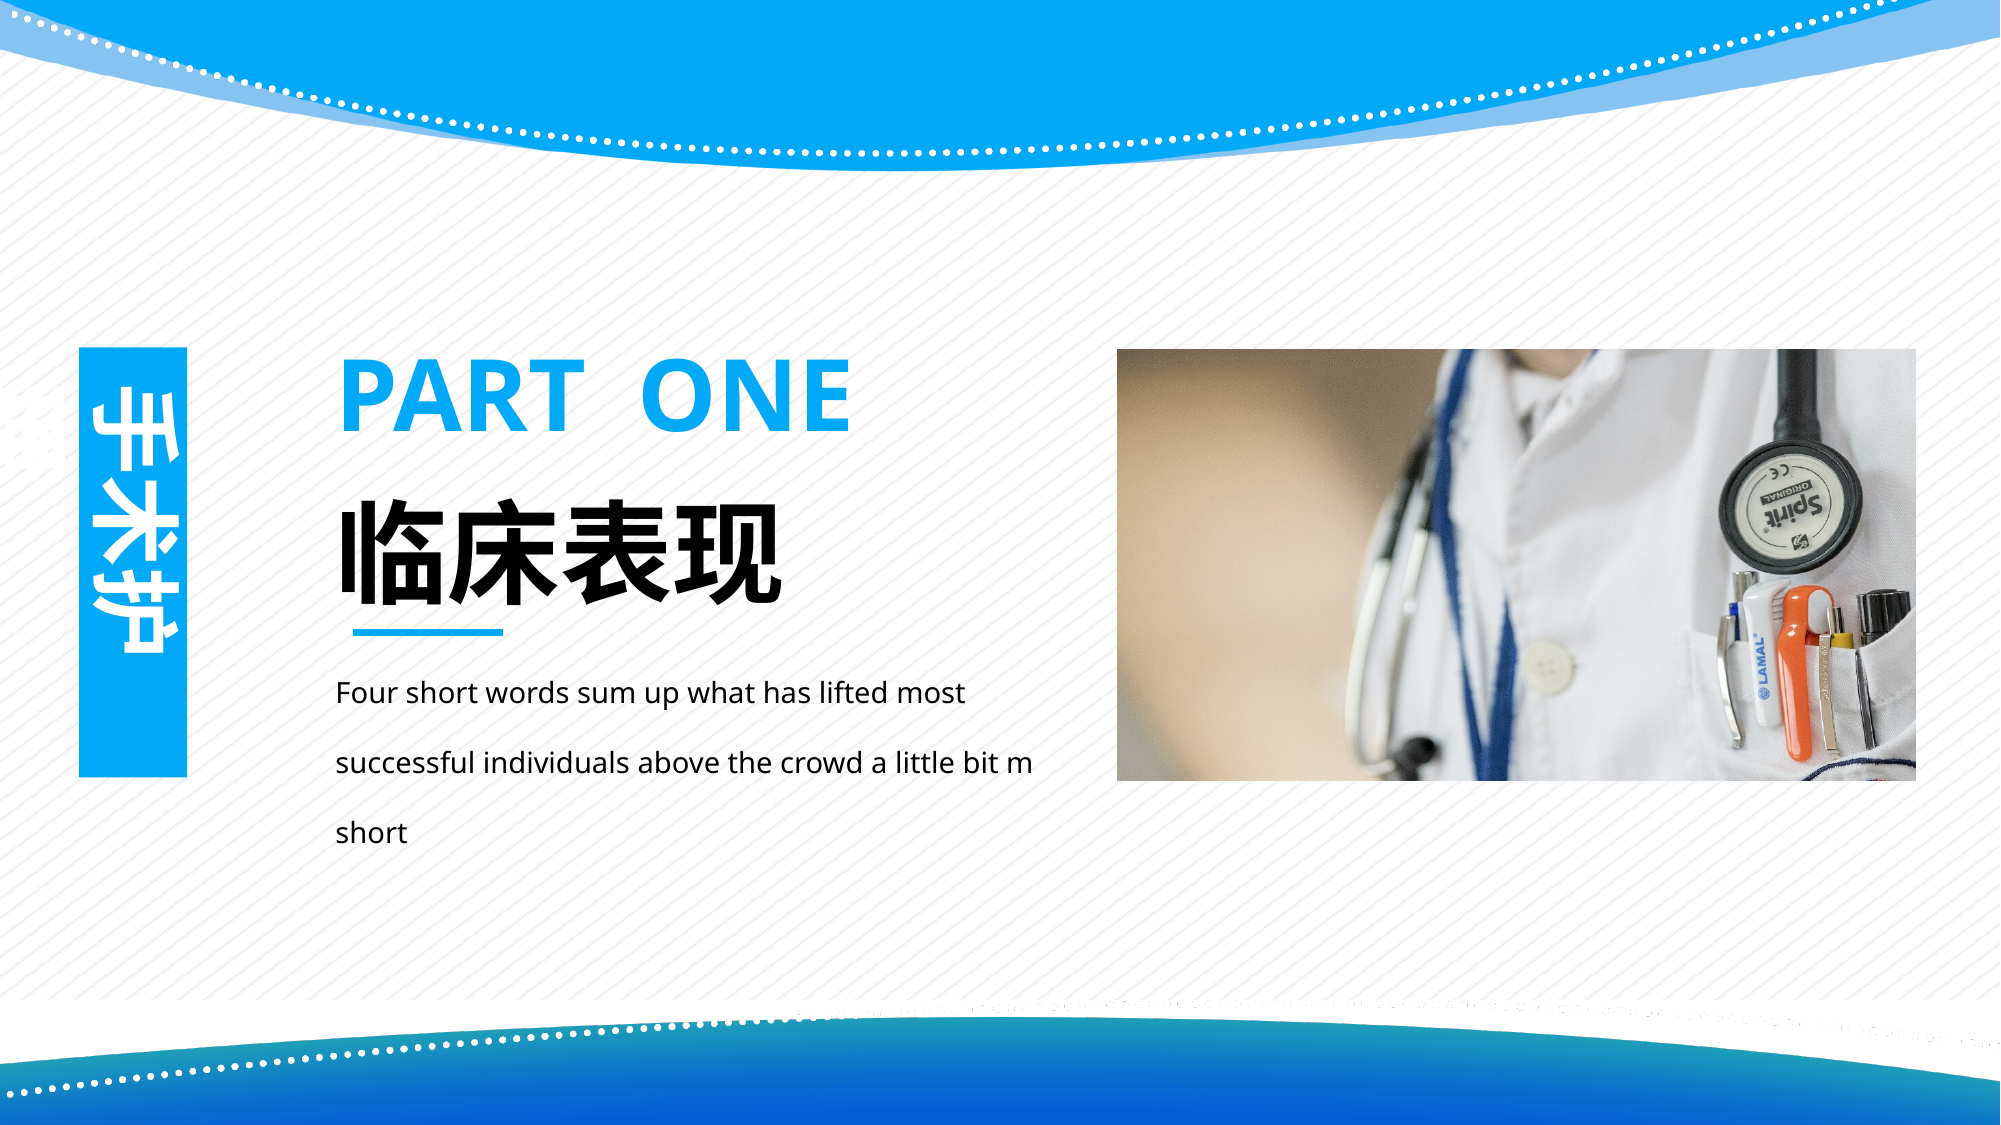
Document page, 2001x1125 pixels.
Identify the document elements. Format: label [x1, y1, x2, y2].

text_box [59, 347, 201, 778]
text_box [320, 324, 1065, 778]
picture [0, 0, 2000, 1125]
